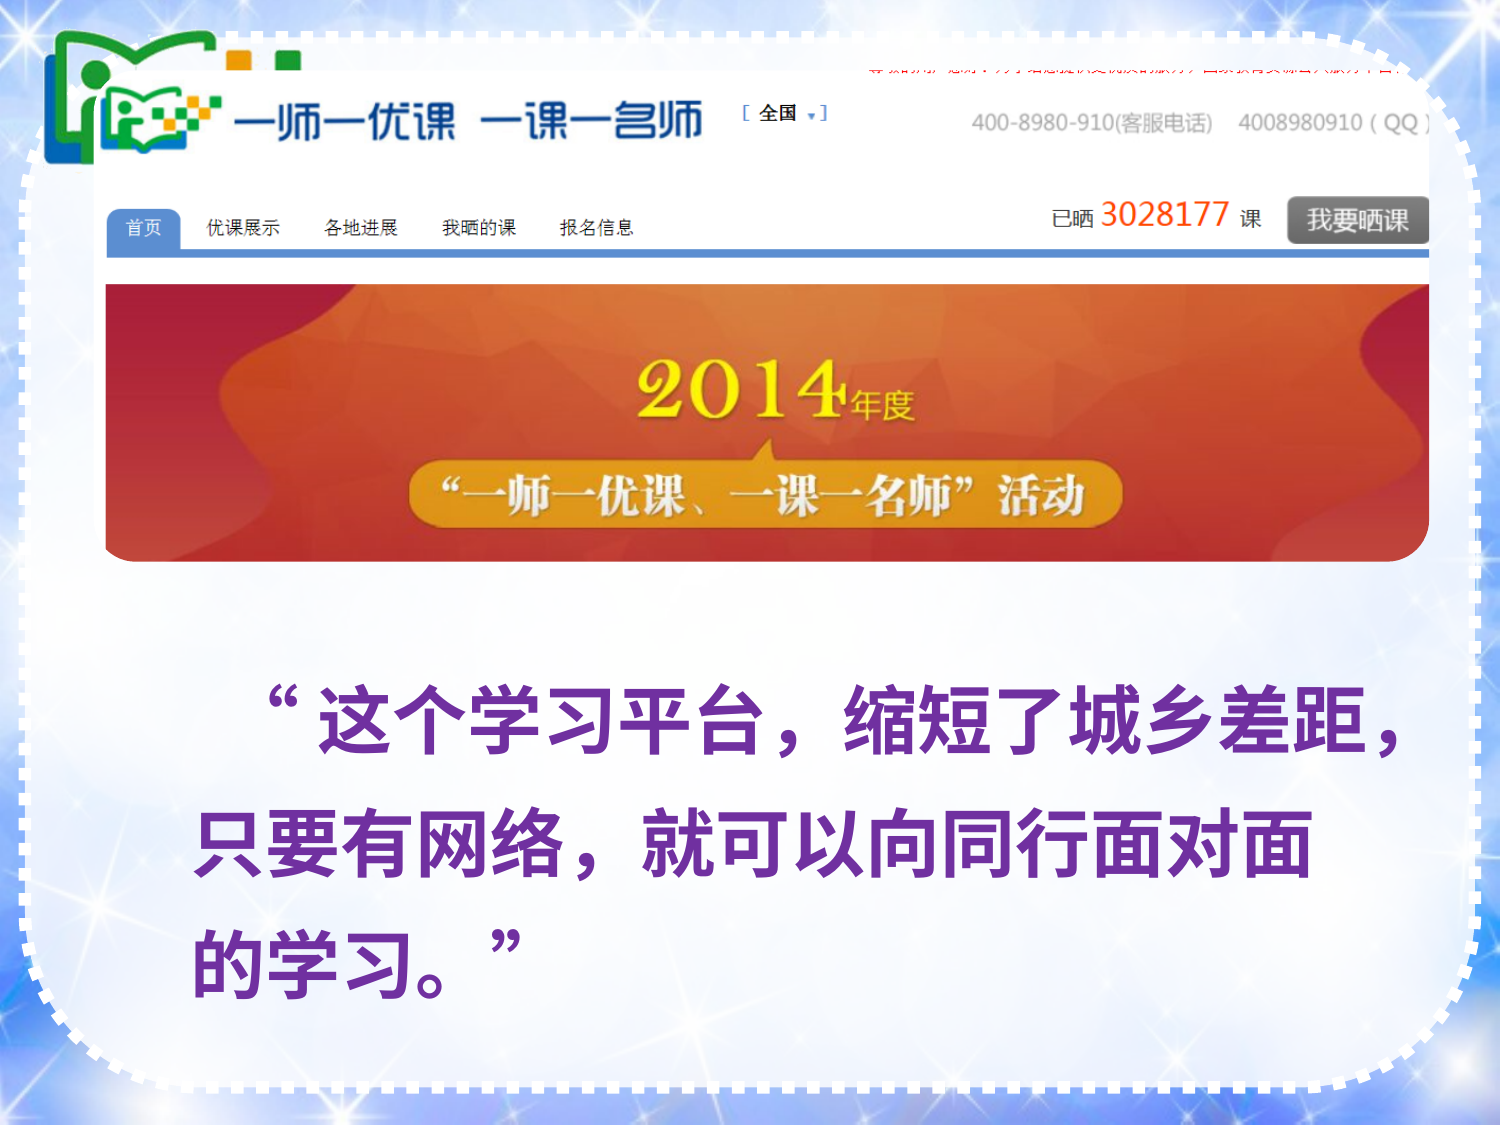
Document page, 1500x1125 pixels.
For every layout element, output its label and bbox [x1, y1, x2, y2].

text_box [0, 0, 1500, 1125]
picture [34, 0, 1430, 562]
